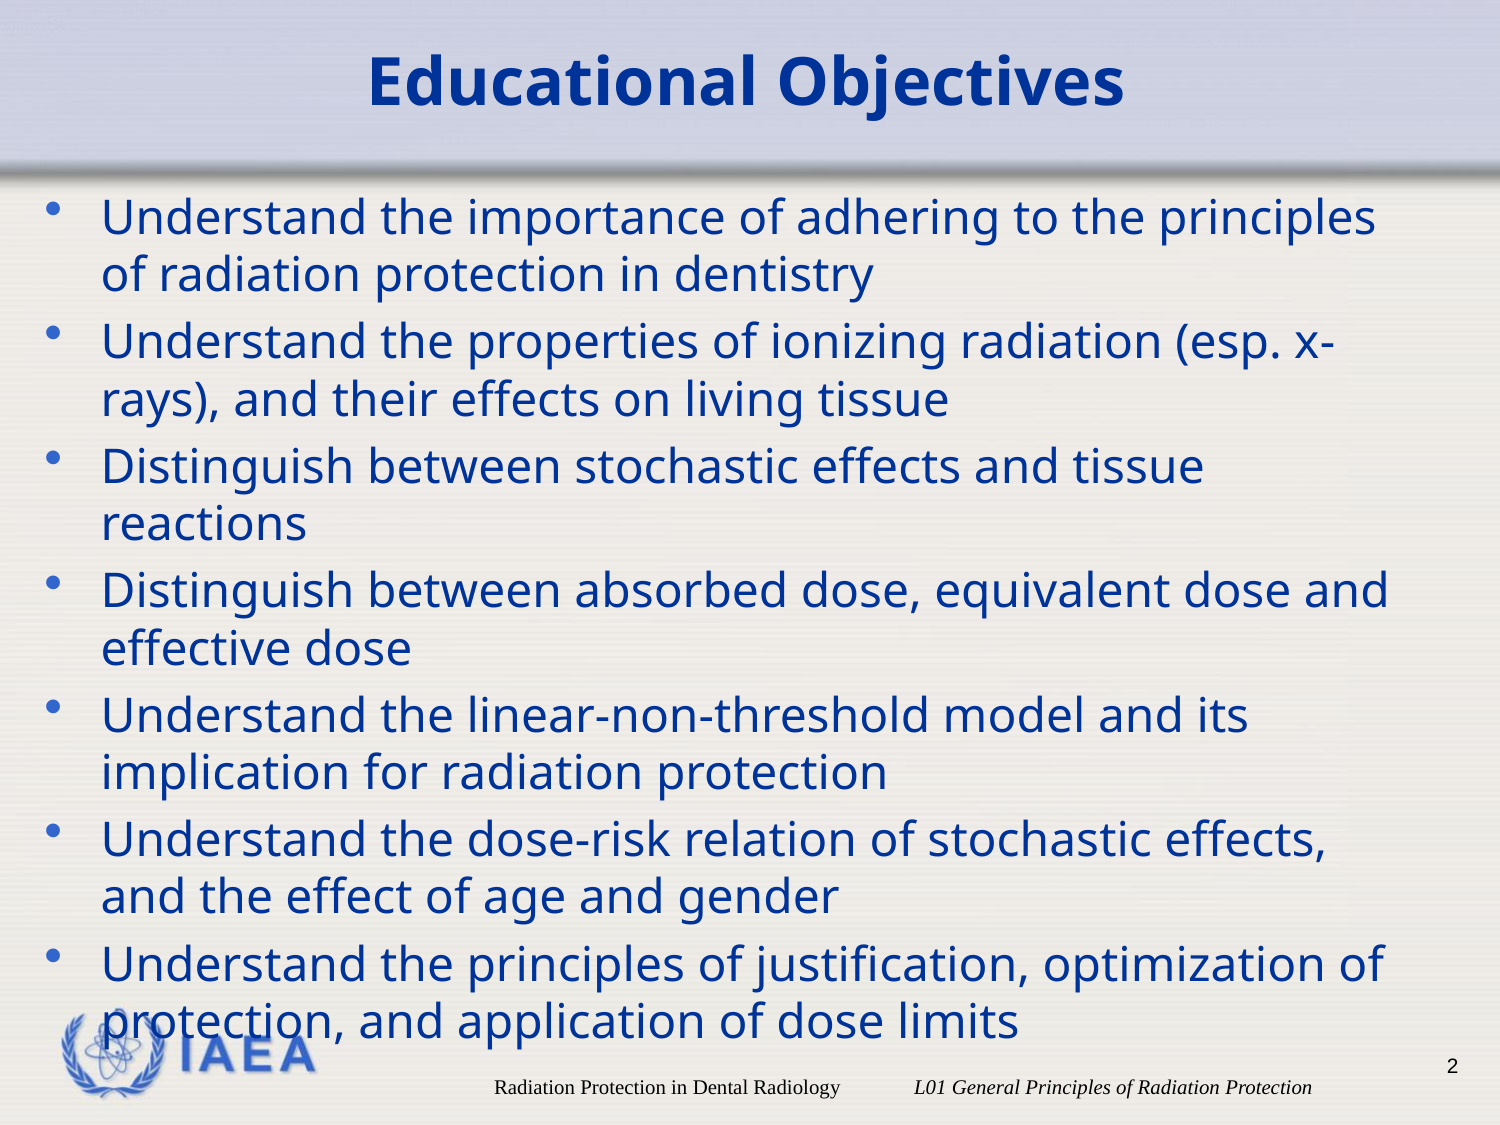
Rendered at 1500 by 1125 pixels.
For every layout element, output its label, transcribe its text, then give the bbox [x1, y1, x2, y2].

title Educational Objectives [46, 15, 1447, 142]
text_box Radiation Protection in Dental Radiology L01 General Principles of Radiation Protection [454, 1065, 1353, 1106]
slide_number 2 [1389, 1044, 1474, 1093]
picture [0, 0, 1500, 1125]
list Understand the importance of adhering to the principles of radiation protection in dentistry Understand the properties of ionizing radiation (esp. x-rays), and their effects on living tissue Distinguish between stochastic effects and tissue reactions Distinguish between absorbed dose, equivalent dose and effective dose Understand the linear-non-threshold model and its implication for radiation protection Understand the dose-risk relation of stochastic effects, and the effect of age and gender Understand the principles of justification, optimization of protection, and application of dose limits [29, 178, 1436, 929]
